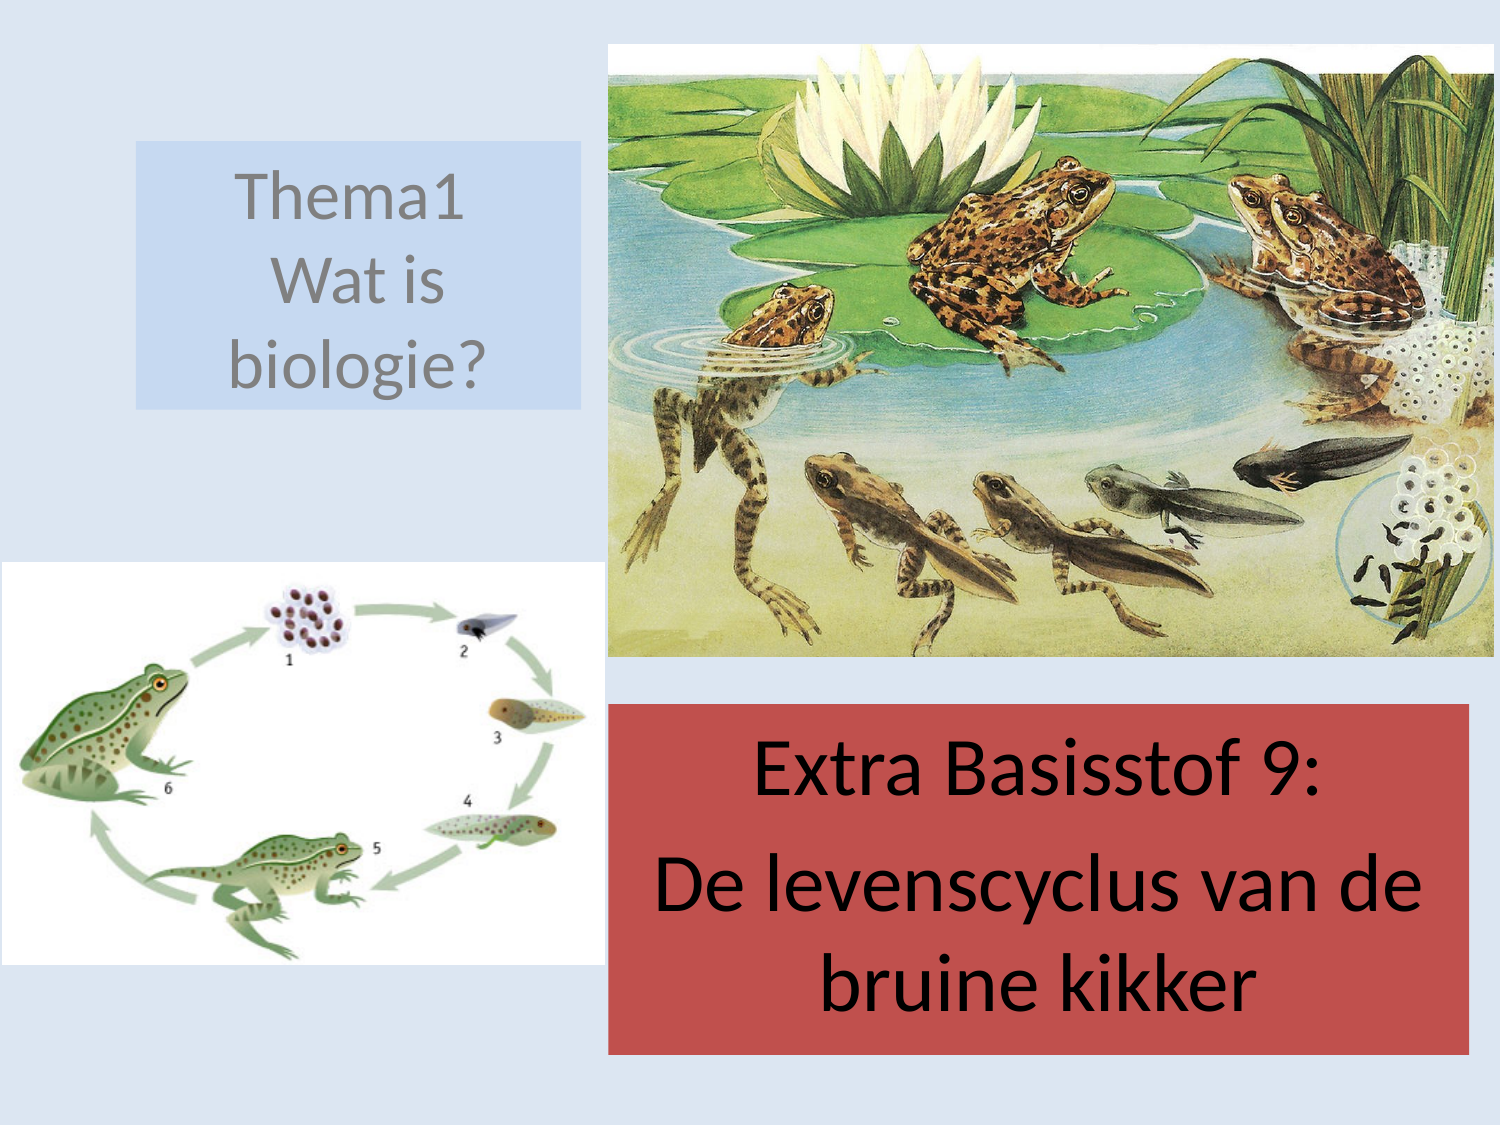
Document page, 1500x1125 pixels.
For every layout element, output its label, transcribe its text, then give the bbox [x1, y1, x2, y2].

picture [1, 562, 605, 965]
title Thema1 Wat is biologie? [135, 141, 582, 410]
picture [608, 44, 1494, 658]
subtitle Extra Basisstof 9: De levenscyclus van de bruine kikker [608, 704, 1470, 1055]
